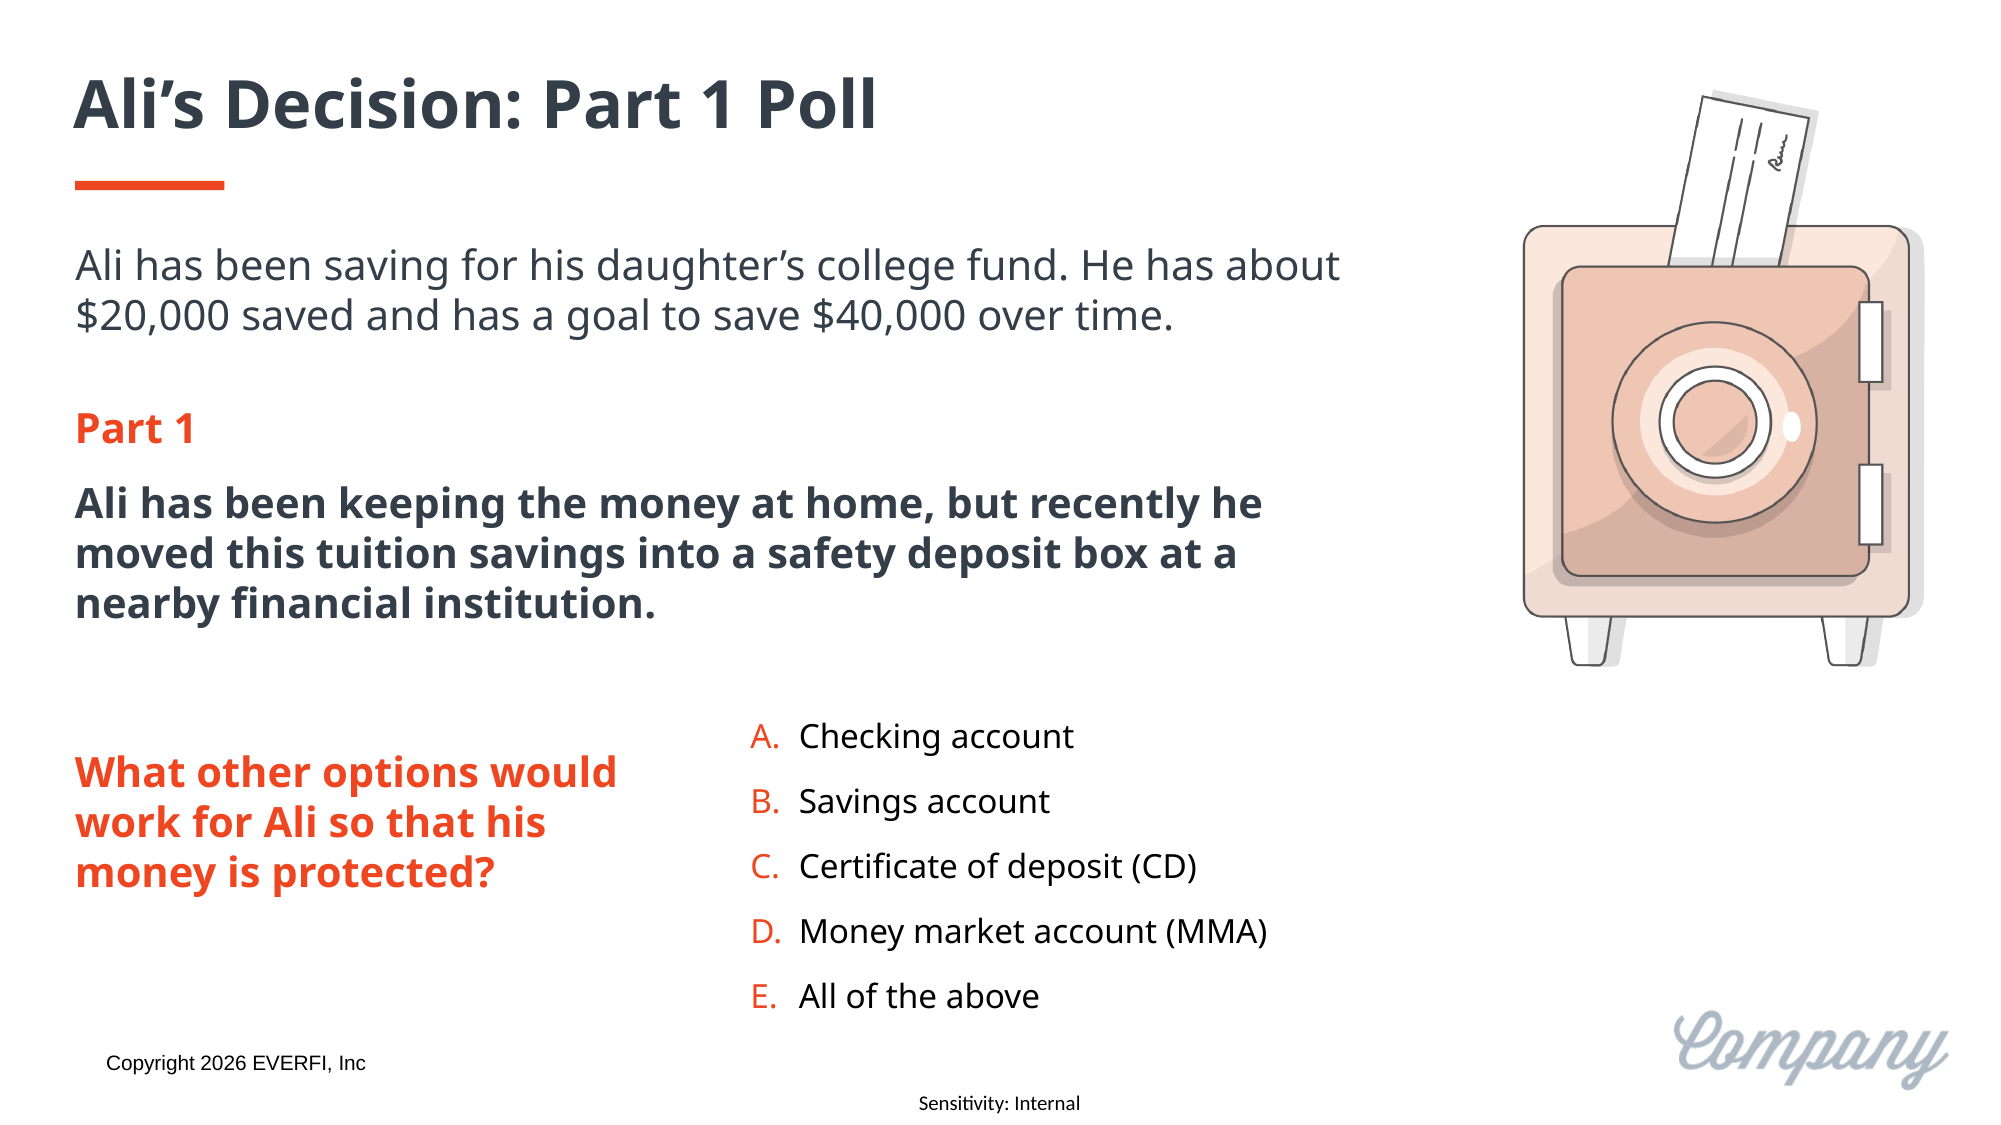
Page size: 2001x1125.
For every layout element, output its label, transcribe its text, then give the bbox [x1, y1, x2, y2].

footer Copyright 2026 EVERFI, Inc [91, 1041, 1440, 1125]
text_box Checking account Savings account Certificate of deposit (CD) Money market account (MMA) All of the above [735, 692, 1977, 1038]
text_box Part 1 Ali has been keeping the money at home, but recently he moved this tuition savings into a safety deposit box at a nearby financial institution. [59, 394, 1378, 635]
text_box What other options would work for Ali so that his money is protected? [59, 737, 705, 915]
title Ali’s Decision: Part 1 Poll [58, 63, 1950, 267]
picture [1665, 1038, 1967, 1096]
text_box Ali has been saving for his daughter’s college fund. He has about $20,000 saved and has a goal to save $40,000 over time. [60, 231, 1445, 387]
picture [1522, 88, 1925, 668]
